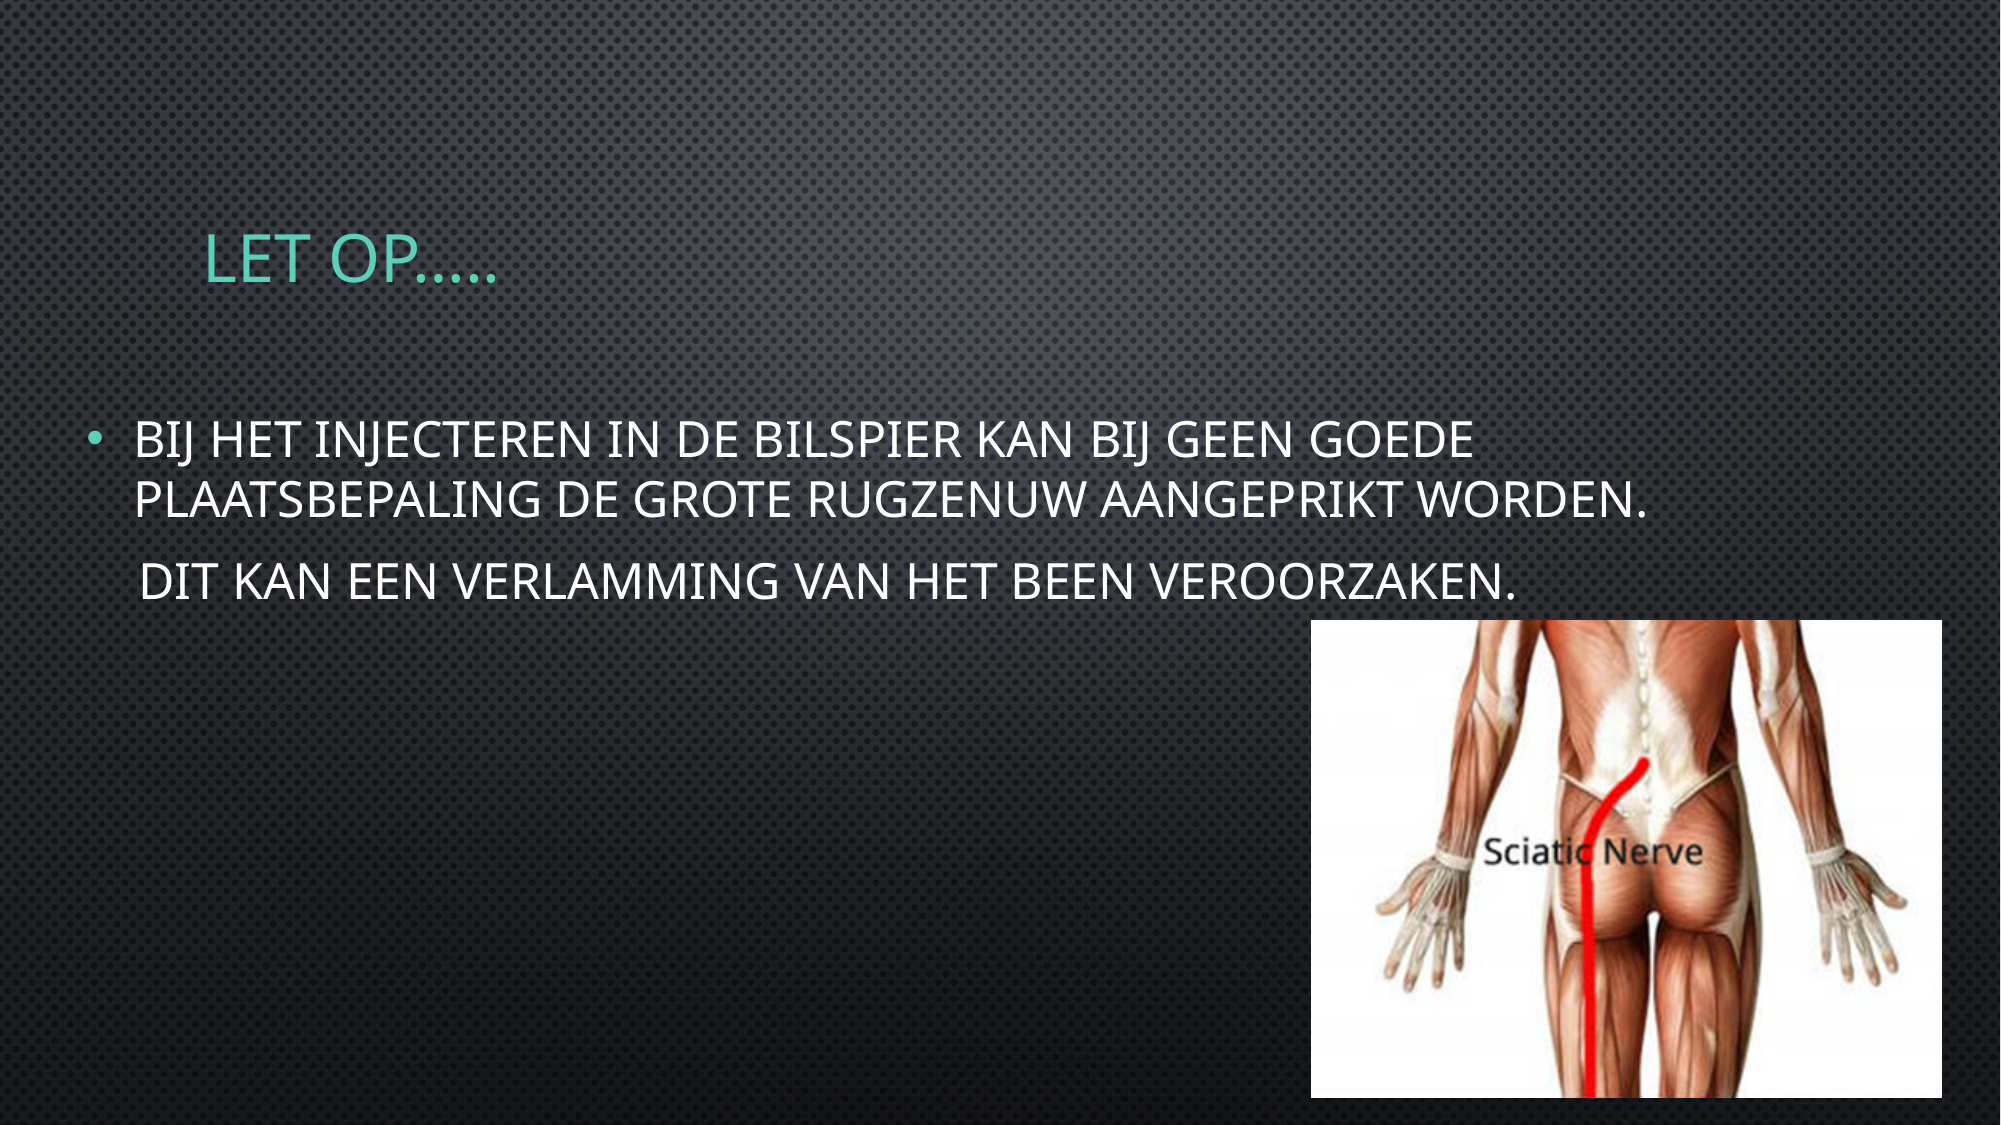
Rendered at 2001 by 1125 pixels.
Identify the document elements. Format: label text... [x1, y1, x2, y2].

title Let op….. [187, 99, 1813, 413]
picture [1310, 620, 1942, 1098]
list Bij het injecteren in de bilspier kan bij geen goede plaatsbepaling de grote rugzenuw aangeprikt worden. Dit kan een verlamming van het been veroorzaken. [71, 213, 1742, 875]
